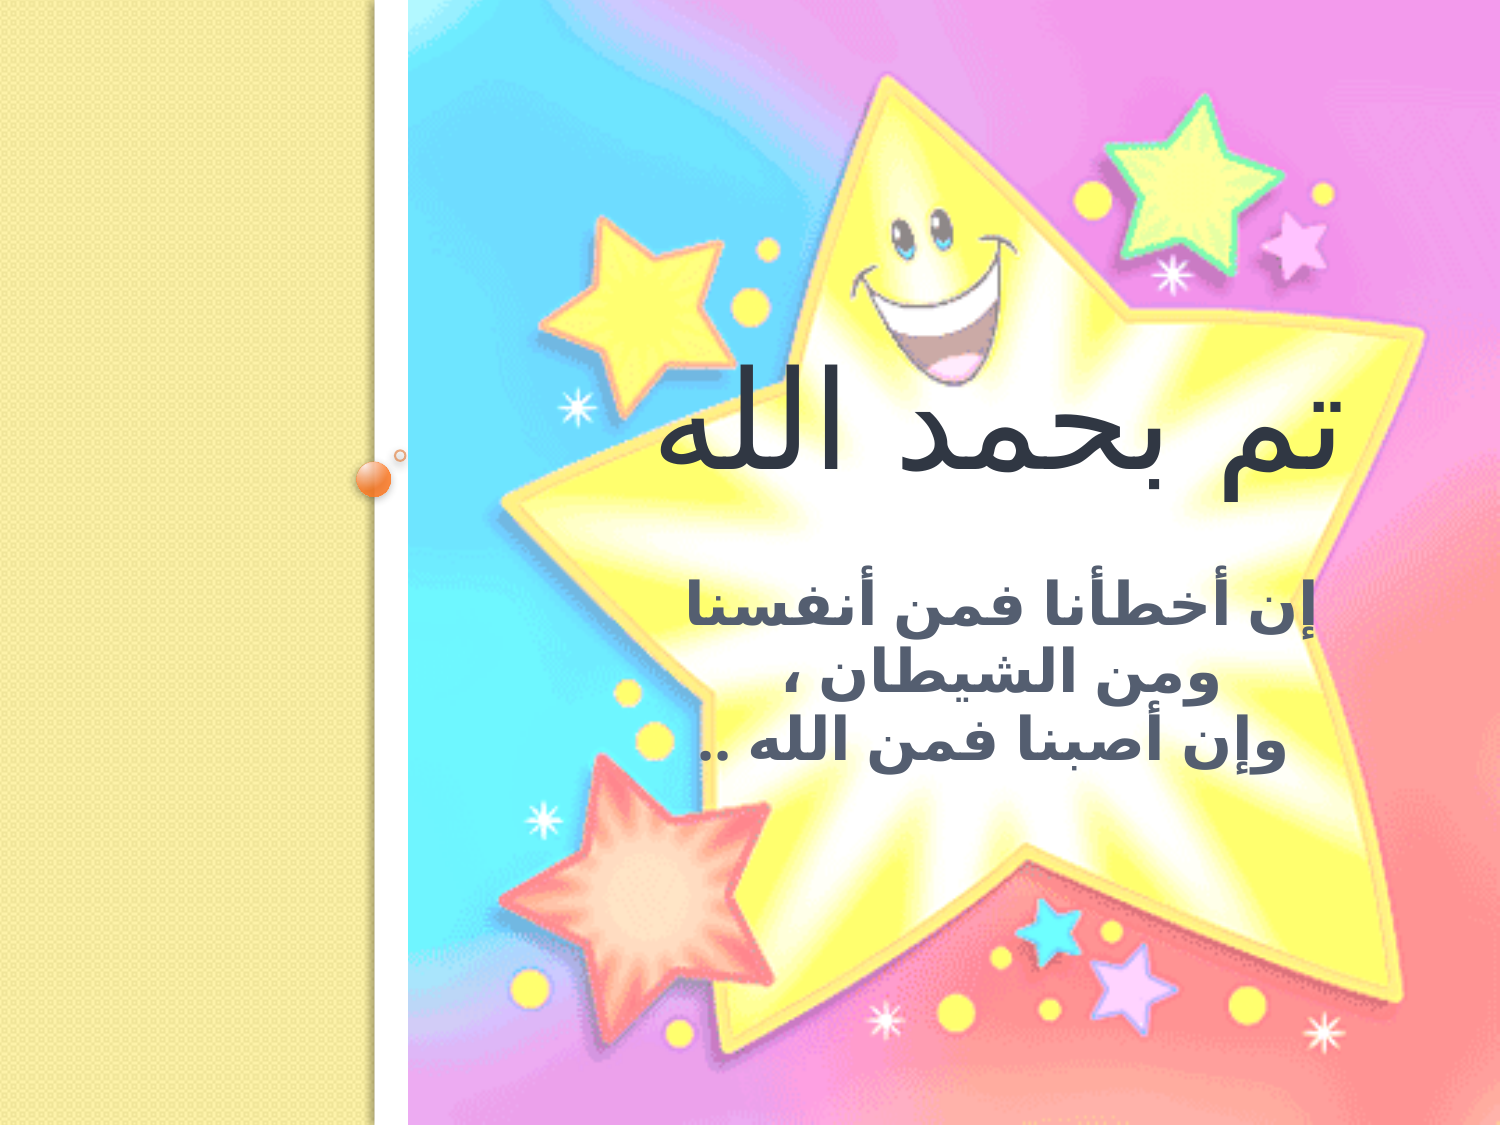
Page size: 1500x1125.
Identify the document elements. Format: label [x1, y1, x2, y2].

picture [407, 0, 1500, 1125]
